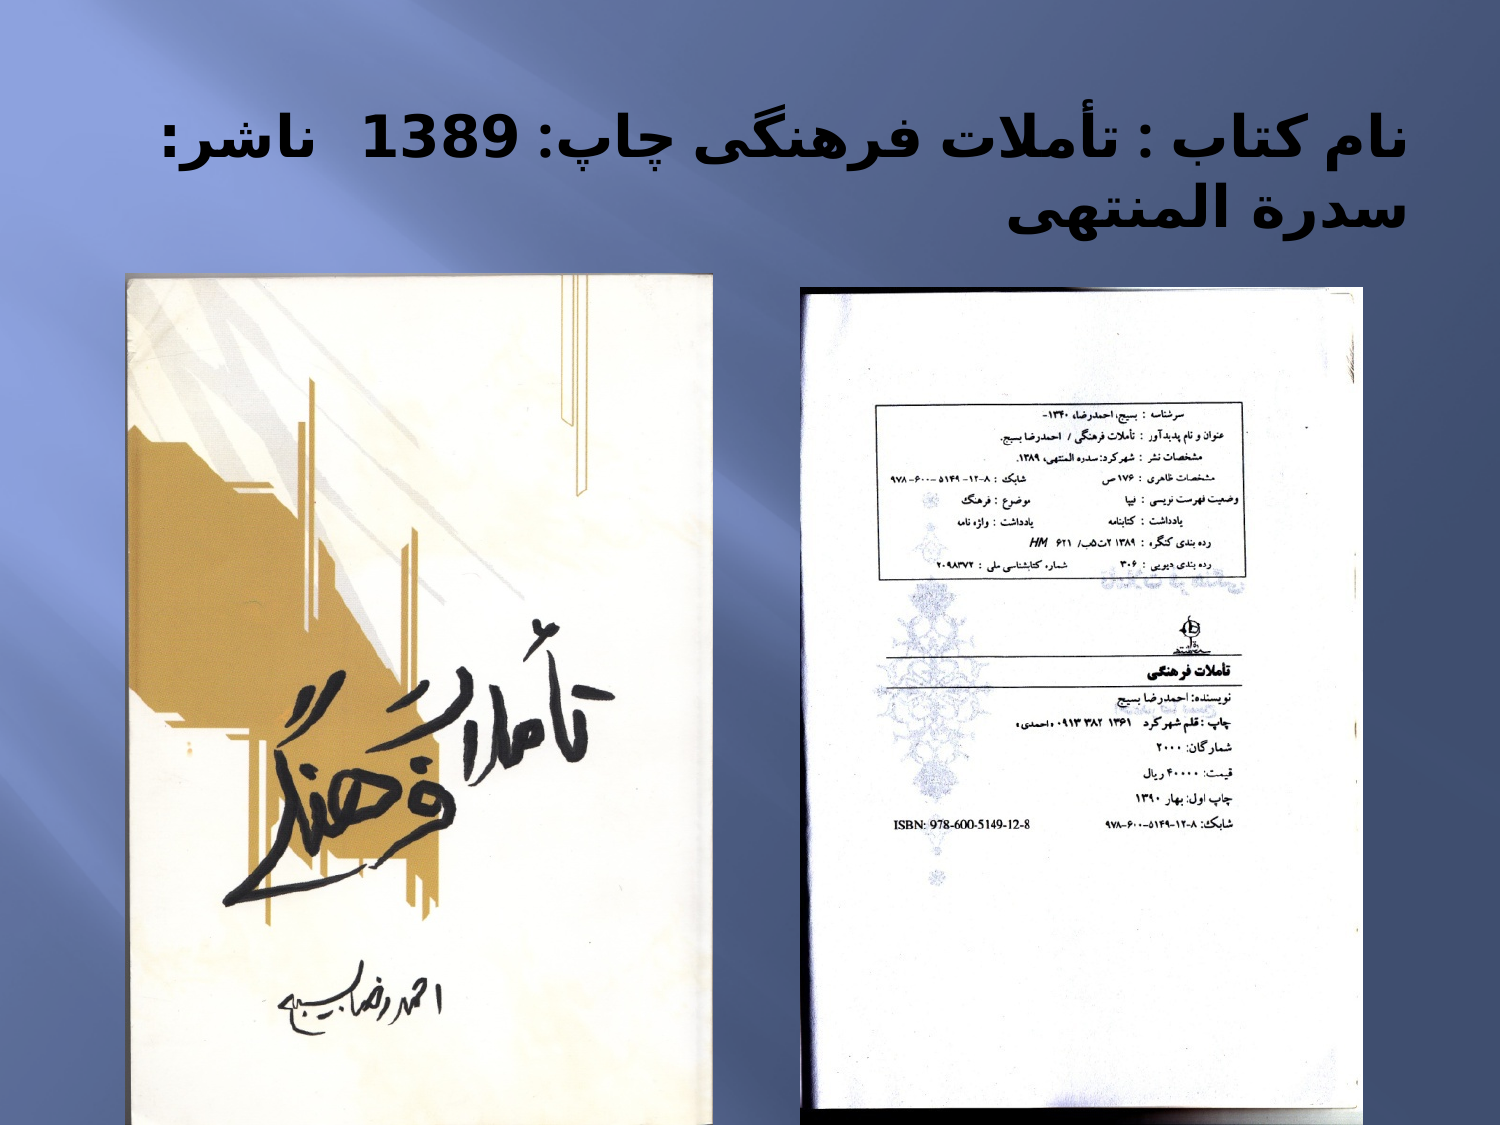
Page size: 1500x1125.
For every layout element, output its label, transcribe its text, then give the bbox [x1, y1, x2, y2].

picture [124, 273, 713, 1125]
picture [799, 287, 1363, 1125]
title نام کتاب : تأملات فرهنگی چاپ: 1389 ناشر: سدرة المنتهی [50, 75, 1425, 263]
